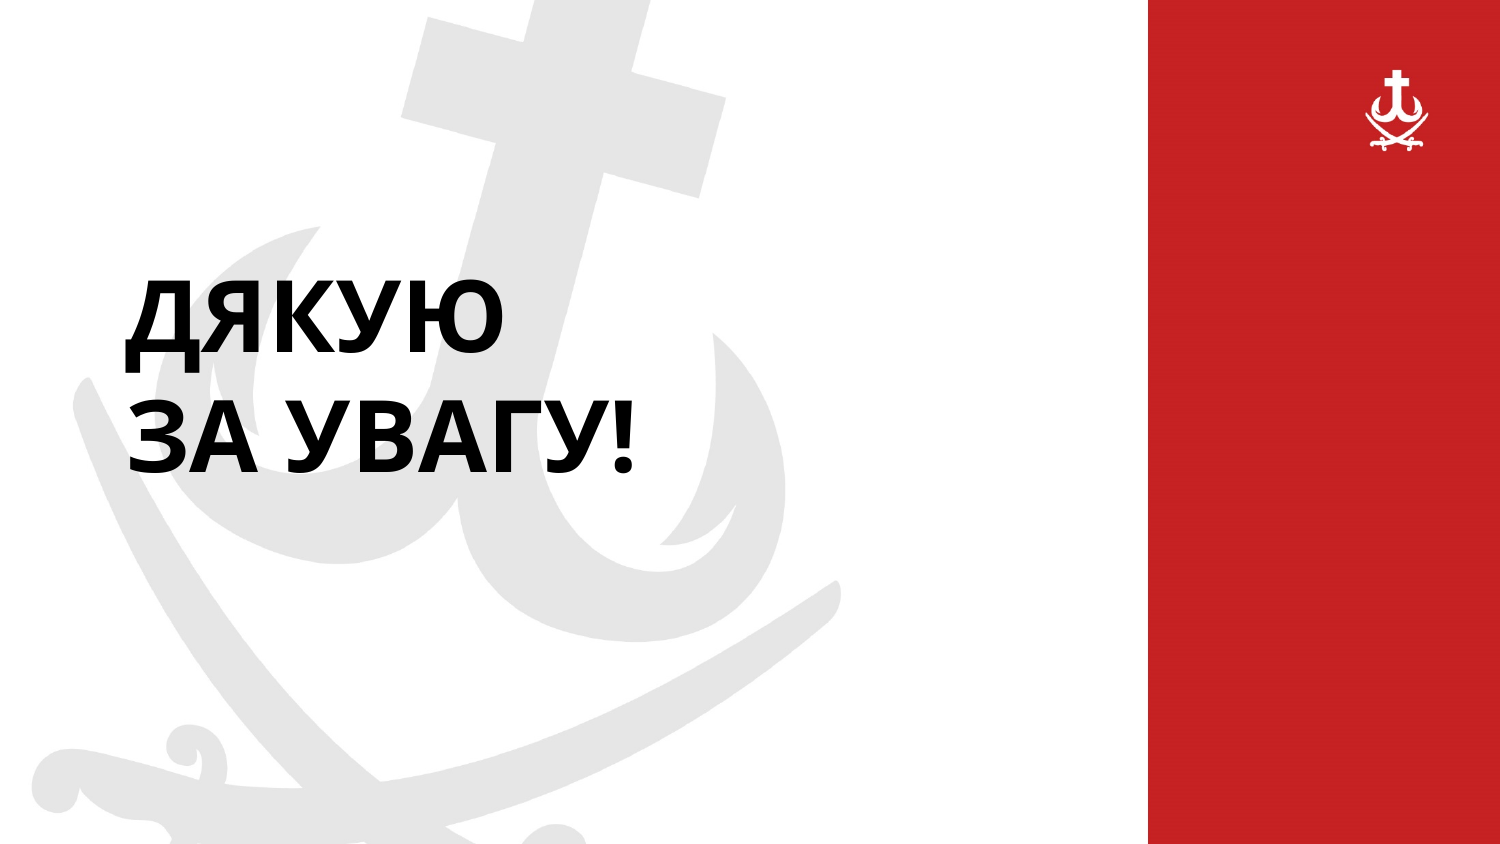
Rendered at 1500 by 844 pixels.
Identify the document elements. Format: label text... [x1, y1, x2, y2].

text_box ДЯКУЮ ЗА УВАГУ! [110, 244, 982, 500]
picture [0, 0, 1500, 844]
